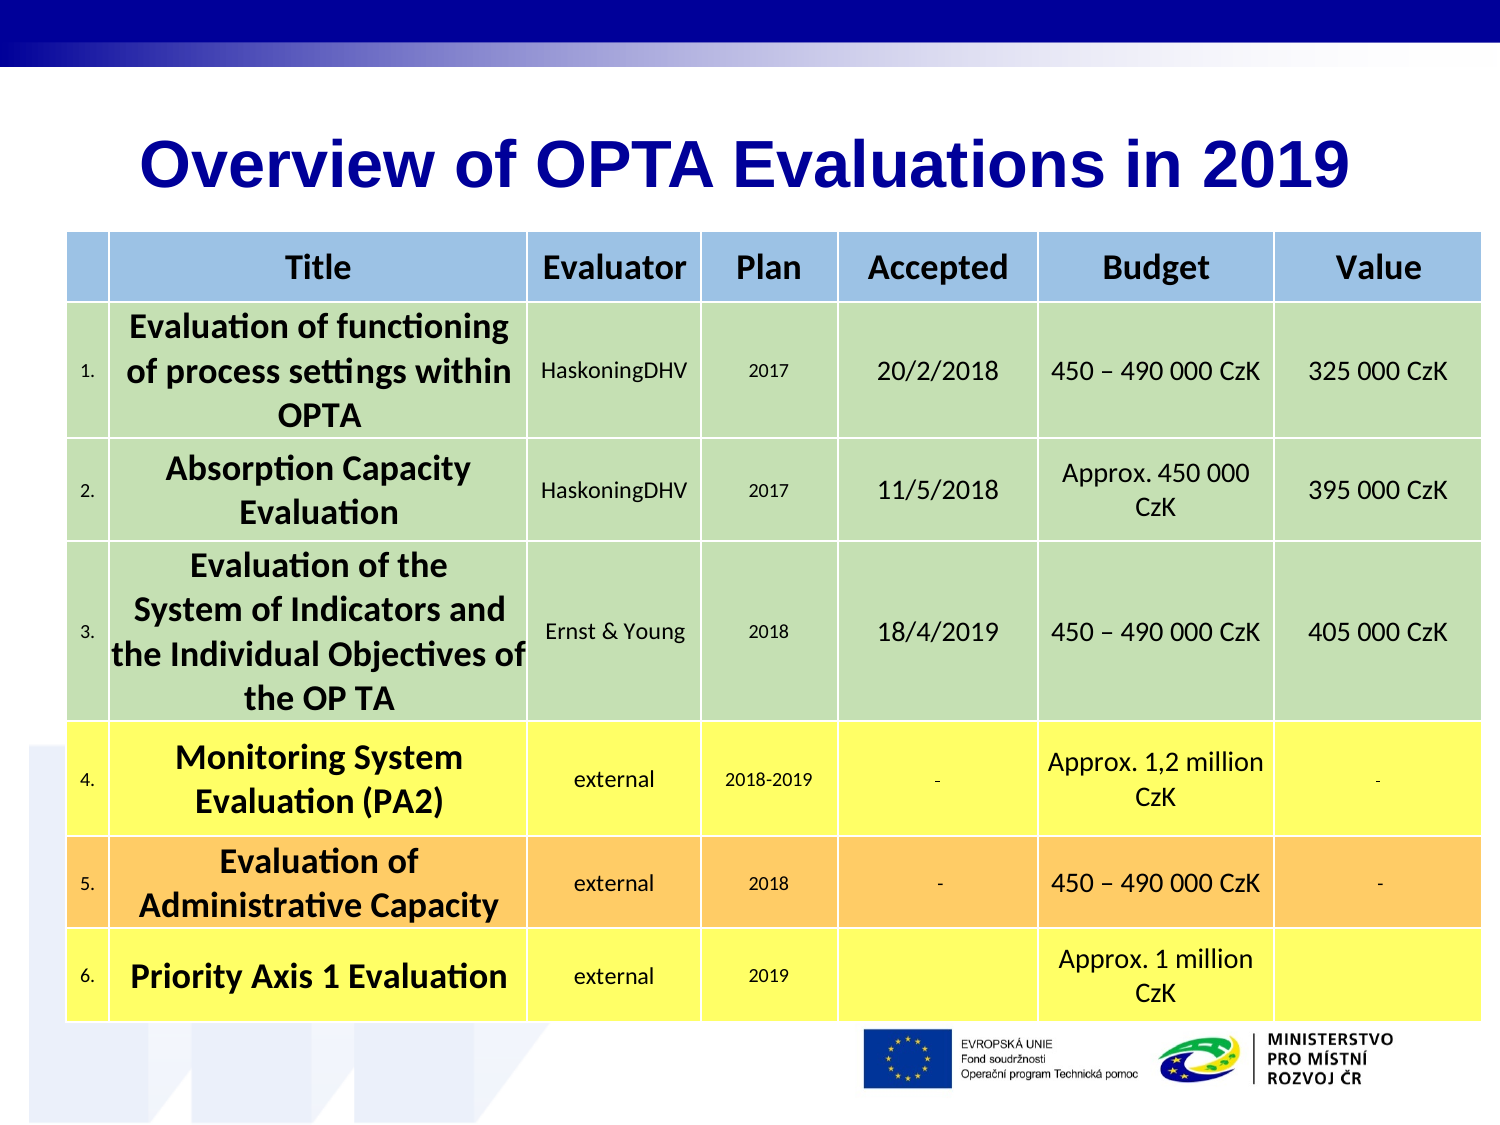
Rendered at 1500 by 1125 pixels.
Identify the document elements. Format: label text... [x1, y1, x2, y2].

picture [29, 302, 1412, 1125]
title Overview of OPTA Evaluations in 2019 [64, 113, 1425, 197]
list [64, 229, 1482, 1071]
